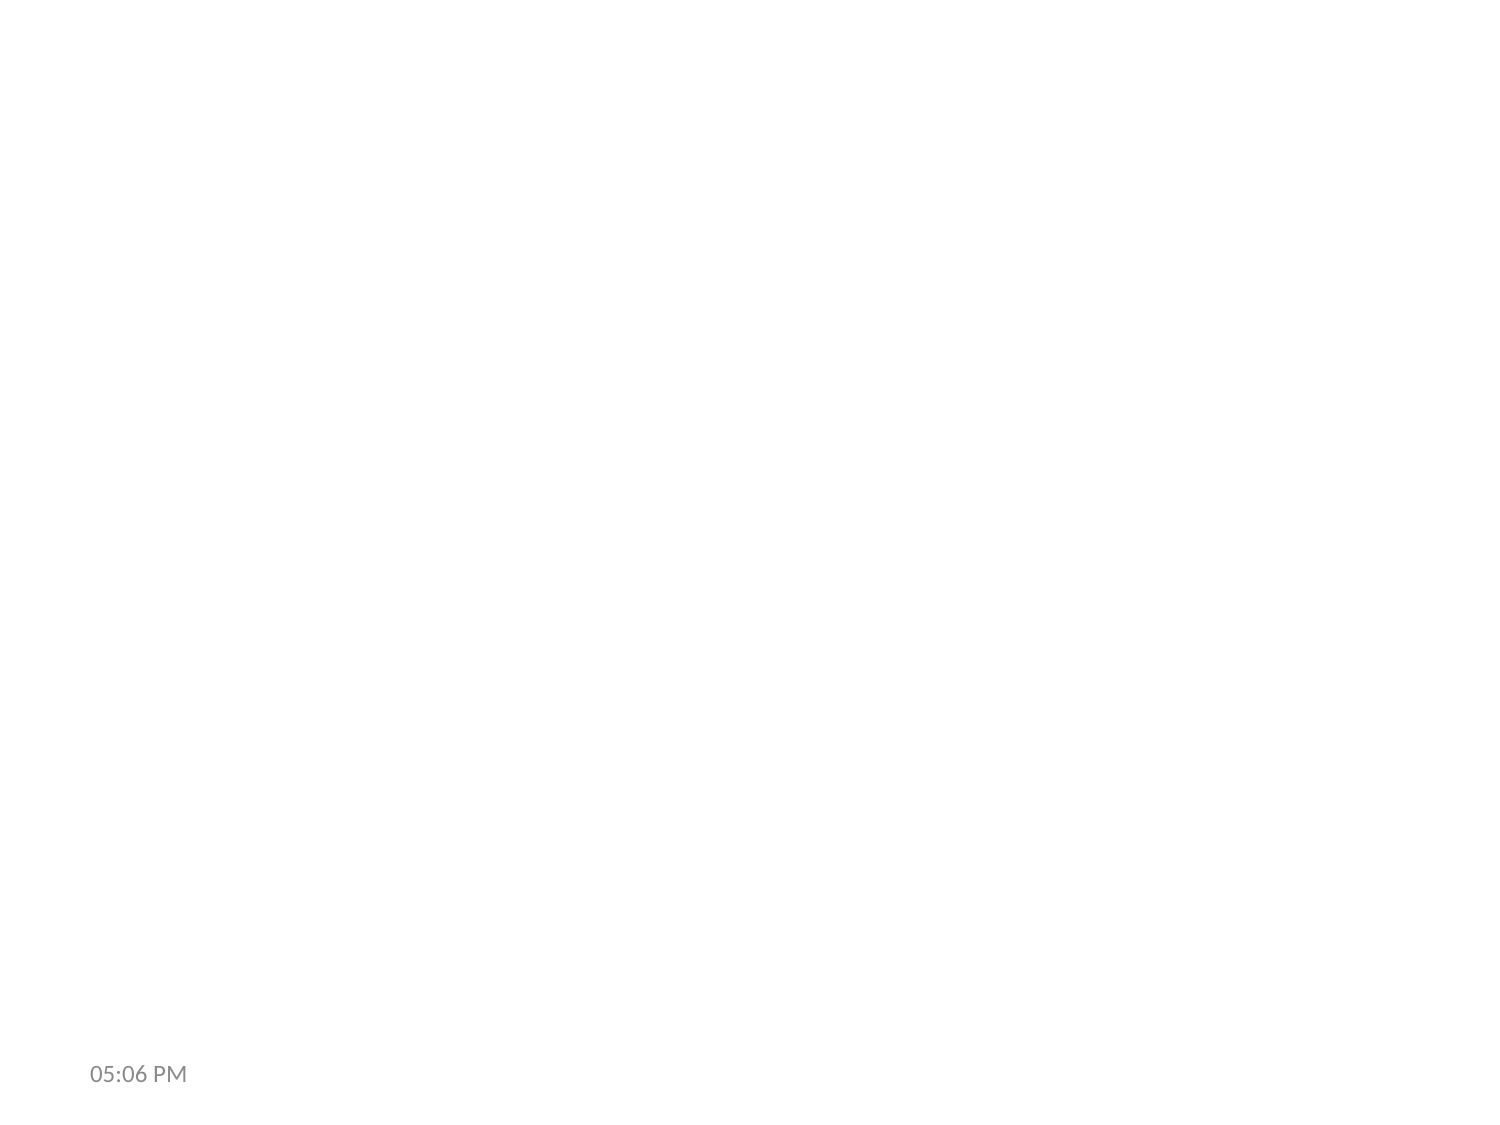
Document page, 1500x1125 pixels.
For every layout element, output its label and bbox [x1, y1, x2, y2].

slide_number [75, 1042, 425, 1103]
